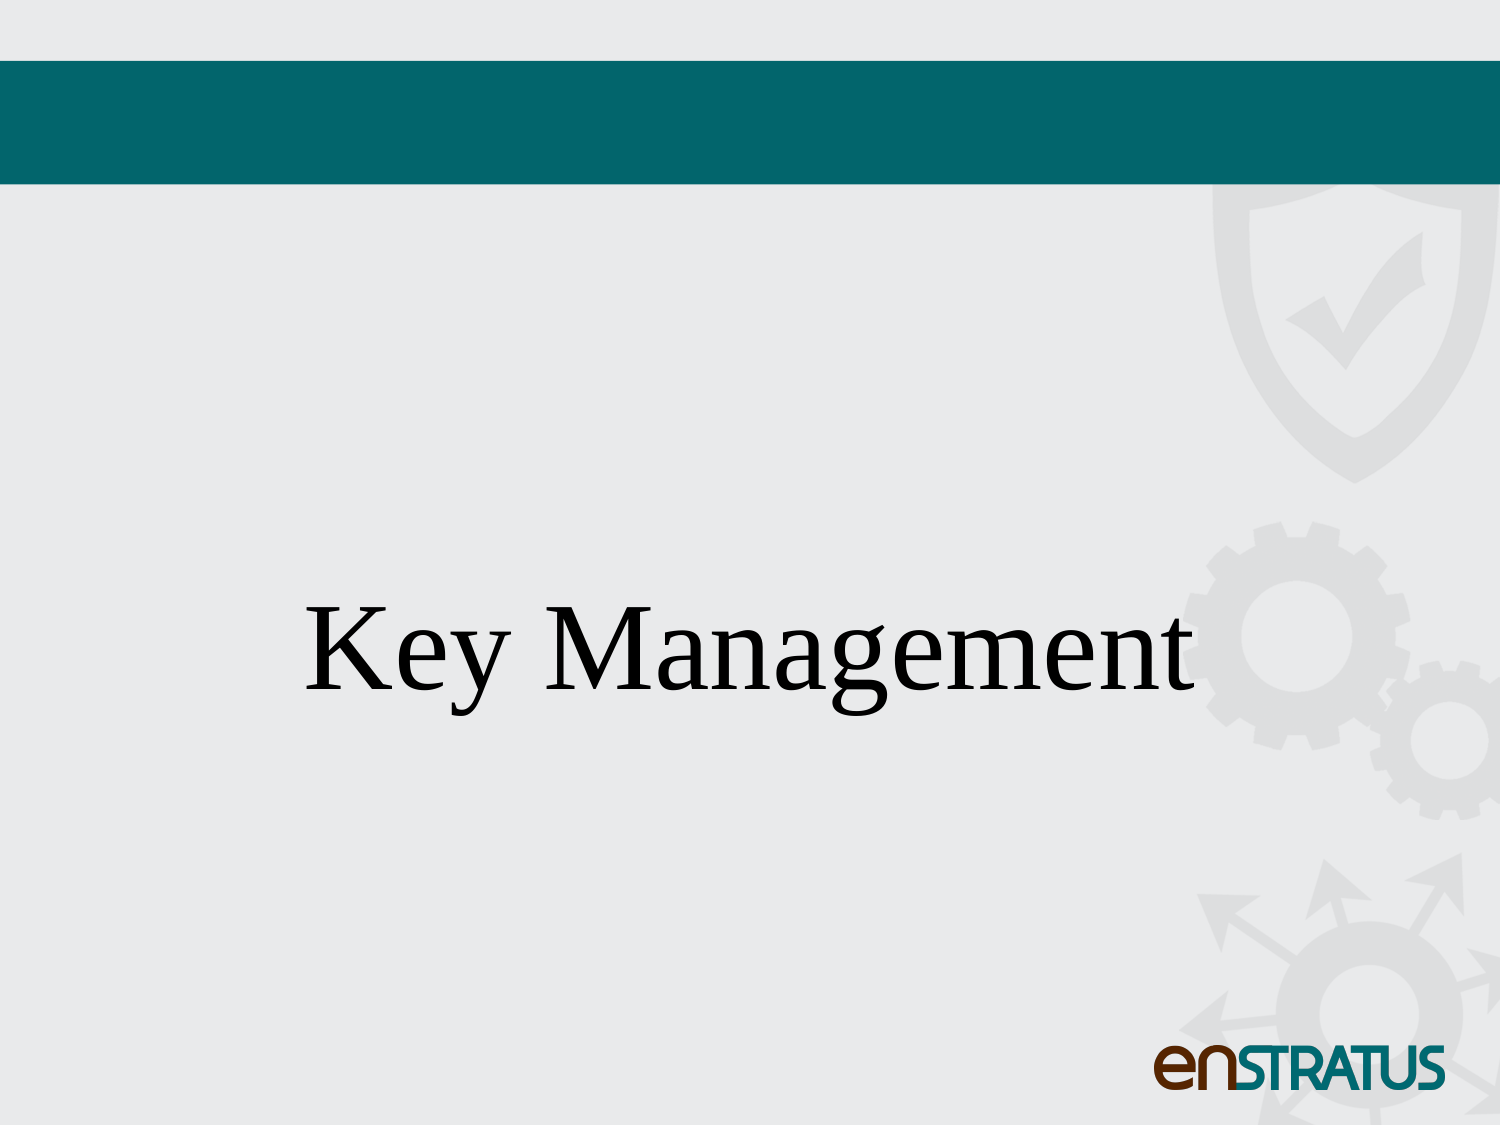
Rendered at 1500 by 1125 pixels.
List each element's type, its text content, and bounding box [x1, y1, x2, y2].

picture [0, 0, 1500, 60]
picture [0, 185, 1500, 1125]
list Key Management [65, 234, 1435, 1046]
